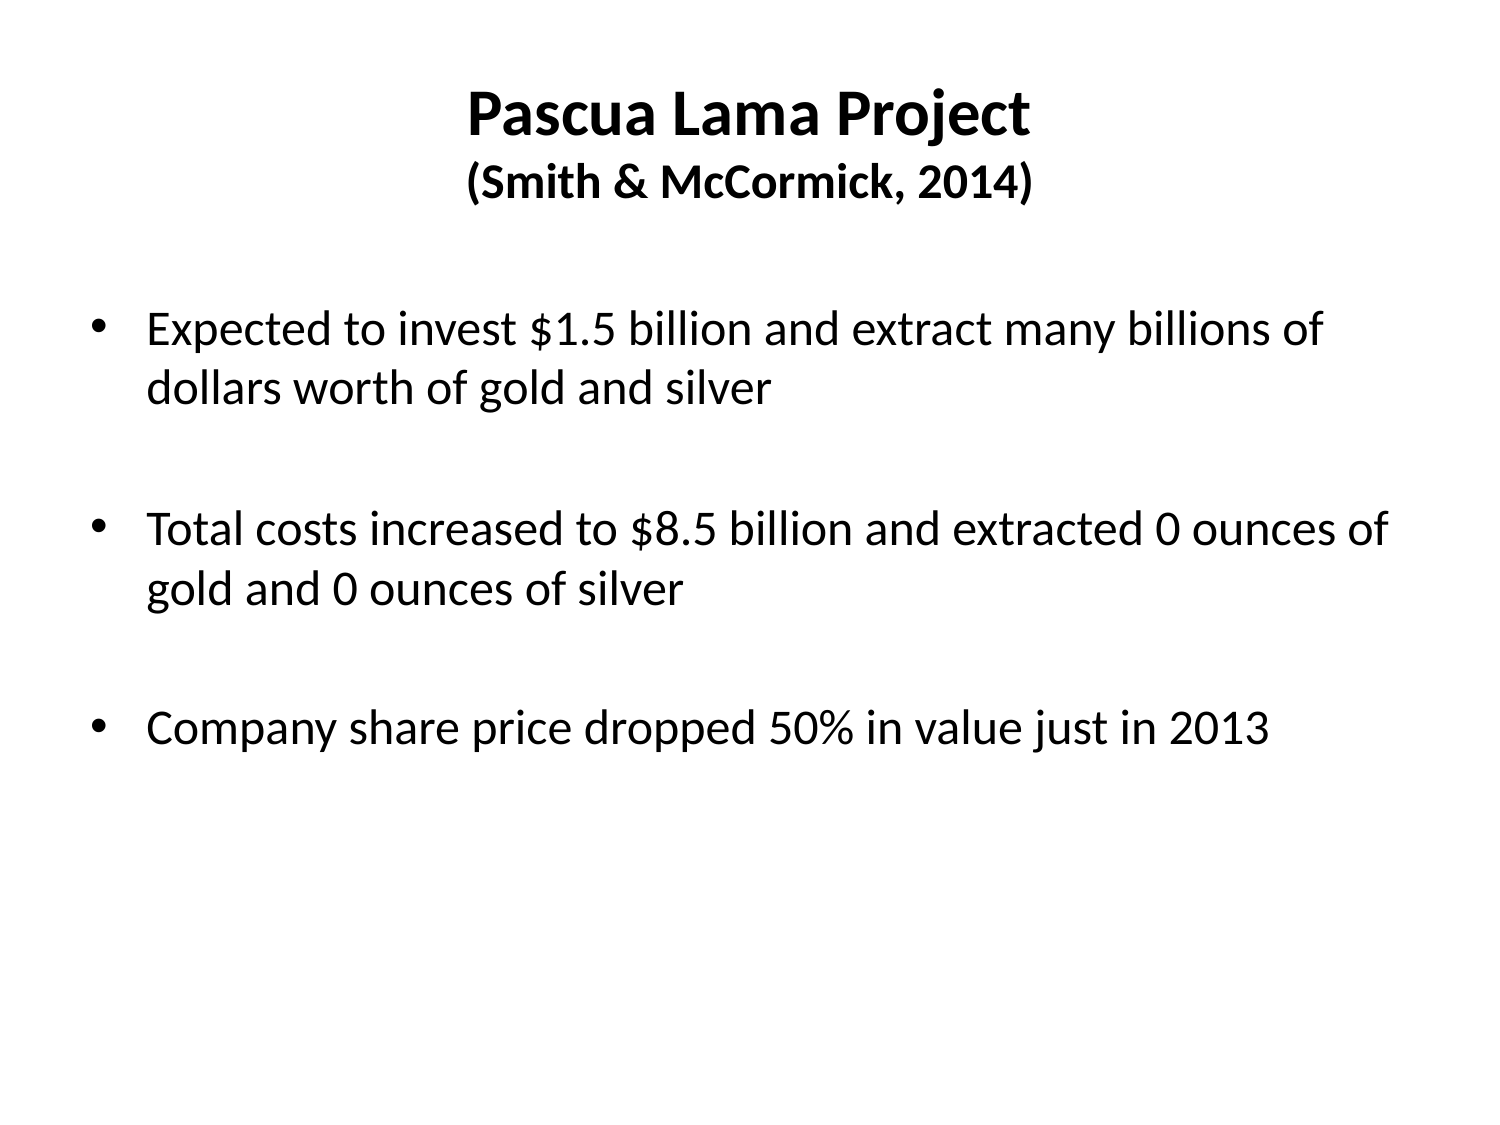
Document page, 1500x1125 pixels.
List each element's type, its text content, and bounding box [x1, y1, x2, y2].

list Expected to invest $1.5 billion and extract many billions of dollars worth of gold and silver Total costs increased to $8.5 billion and extracted 0 ounces of gold and 0 ounces of silver Company share price dropped 50% in value just in 2013 *From $60 a share to $10 a share between XXX and XXX [75, 287, 1425, 1125]
title Pascua Lama Project (Smith & McCormick, 2014) [75, 45, 1425, 233]
